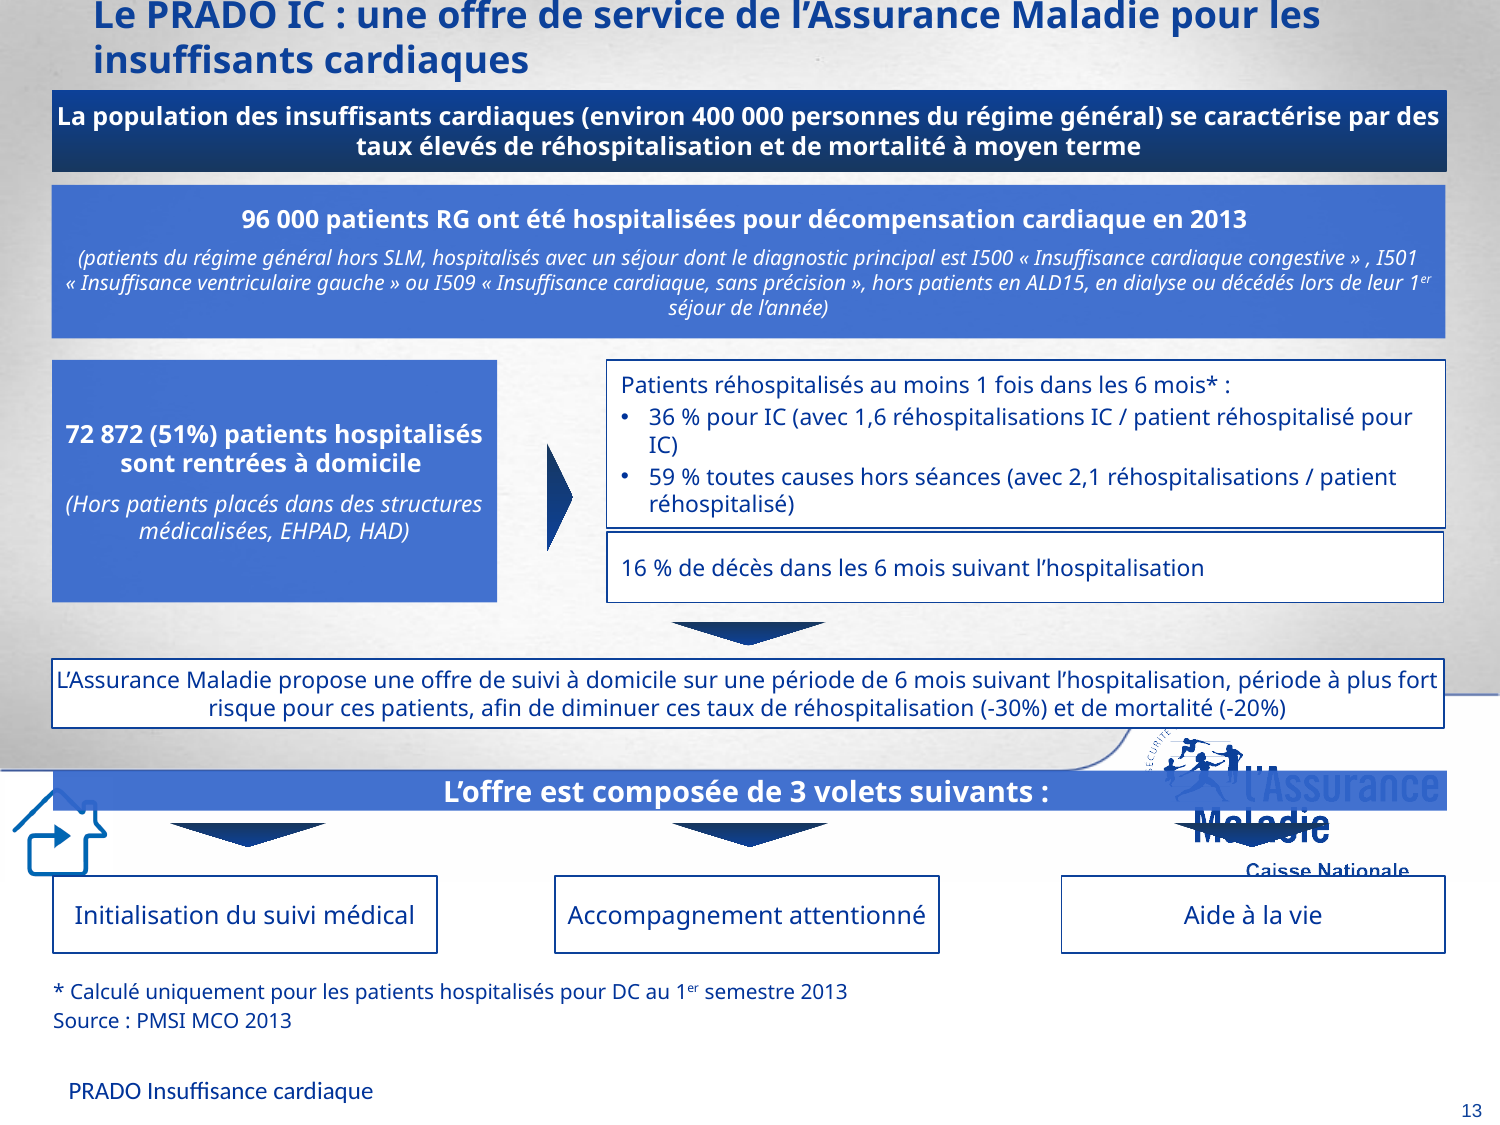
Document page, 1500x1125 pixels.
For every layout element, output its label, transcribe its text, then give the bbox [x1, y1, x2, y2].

text_box L’offre est composée de 3 volets suivants : [53, 770, 1447, 811]
text_box Accompagnement attentionné [555, 875, 939, 953]
text_box 16 % de décès dans les 6 mois suivant l’hospitalisation [606, 532, 1444, 603]
text_box [670, 621, 827, 646]
text_box [169, 823, 326, 847]
text_box PRADO Insuffisance cardiaque [53, 1066, 503, 1112]
text_box Patients réhospitalisés au moins 1 fois dans les 6 mois* : 36 % pour IC (avec 1,6 réhospitalisations IC / patient réhospitalisé pour IC) 59 % toutes causes hors séances (avec 2,1 réhospitalisations / patient réhospitalisé) [606, 359, 1446, 529]
text_box [1173, 823, 1331, 847]
text_box 96 000 patients RG ont été hospitalisées pour décompensation cardiaque en 2013 (patients du régime général hors SLM, hospitalisés avec un séjour dont le diagnostic principal est I500 « Insuffisance cardiaque congestive » , I501 « Insuffisance ventriculaire gauche » ou I509 « Insuffisance cardiaque, sans précision », hors patients en ALD15, en dialyse ou décédés lors de leur 1er séjour de l’année) [51, 184, 1446, 339]
text_box 72 872 (51%) patients hospitalisés sont rentrées à domicile (Hors patients placés dans des structures médicalisées, EHPAD, HAD) [52, 359, 498, 603]
text_box Le PRADO IC : une offre de service de l’Assurance Maladie pour les insuffisants cardiaques [78, 0, 1423, 89]
text_box * Calculé uniquement pour les patients hospitalisés pour DC au 1er semestre 2013 Source : PMSI MCO 2013 [53, 976, 1444, 1035]
text_box L’Assurance Maladie propose une offre de suivi à domicile sur une période de 6 mois suivant l’hospitalisation, période à plus fort risque pour ces patients, afin de diminuer ces taux de réhospitalisation (-30%) et de mortalité (-20%) [52, 658, 1445, 728]
text_box 13 [1446, 1091, 1500, 1125]
picture [0, 0, 1500, 882]
text_box Initialisation du suivi médical [53, 875, 437, 953]
text_box La population des insuffisants cardiaques (environ 400 000 personnes du régime général) se caractérise par des taux élevés de réhospitalisation et de mortalité à moyen terme [52, 90, 1447, 172]
text_box [547, 443, 573, 551]
text_box Aide à la vie [1061, 875, 1446, 953]
text_box [671, 823, 829, 847]
